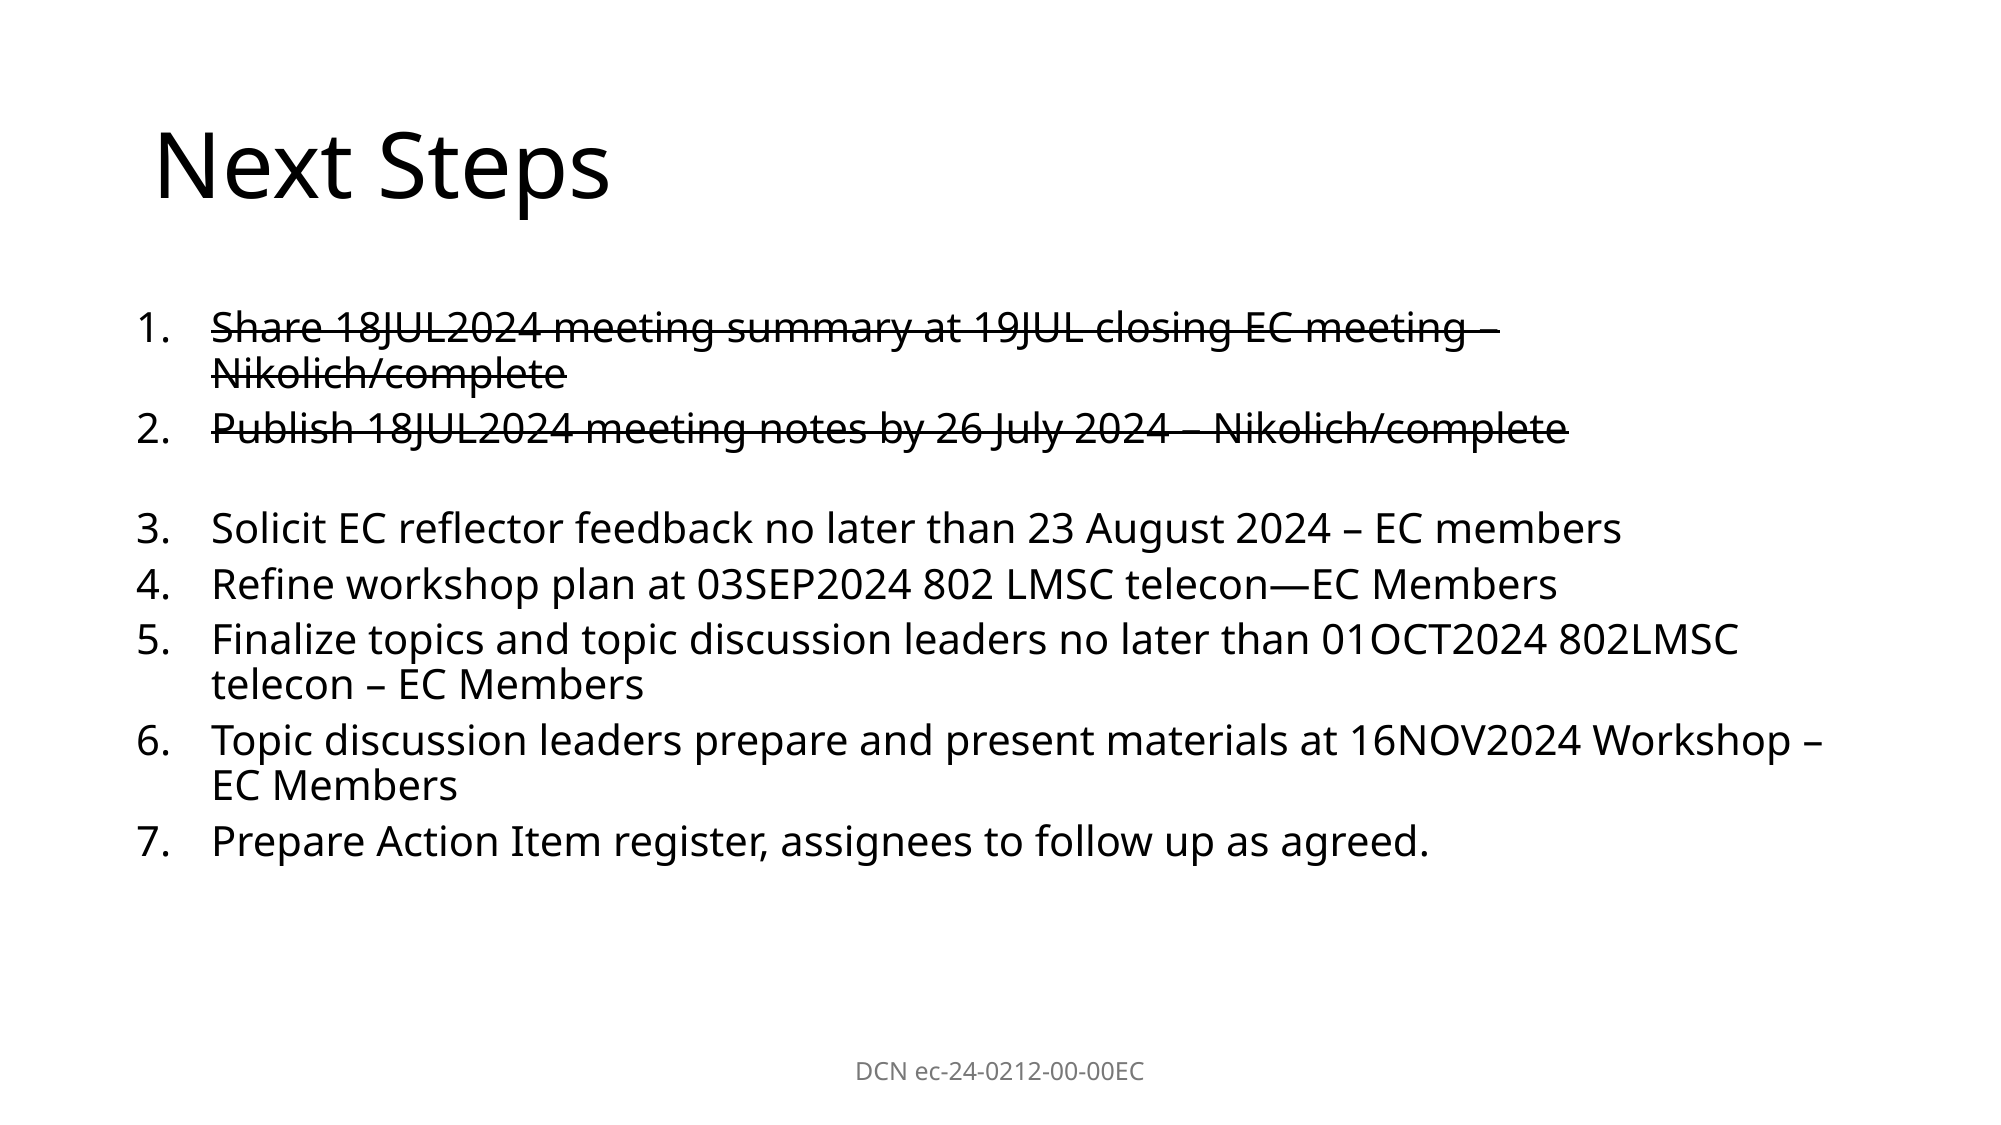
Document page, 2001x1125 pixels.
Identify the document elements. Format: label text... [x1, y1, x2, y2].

title Next Steps [137, 59, 1863, 278]
footer DCN ec-24-0212-00-00EC [662, 1042, 1338, 1103]
list Share 18JUL2024 meeting summary at 19JUL closing EC meeting – Nikolich/complete Publish 18JUL2024 meeting notes by 26 July 2024 – Nikolich/complete Solicit EC reflector feedback no later than 23 August 2024 – EC members Refine workshop plan at 03SEP2024 802 LMSC telecon—EC Members Finalize topics and topic discussion leaders no later than 01OCT2024 802LMSC telecon – EC Members Topic discussion leaders prepare and present materials at 16NOV2024 Workshop – EC Members Prepare Action Item register, assignees to follow up as agreed. [46, 299, 1863, 1014]
